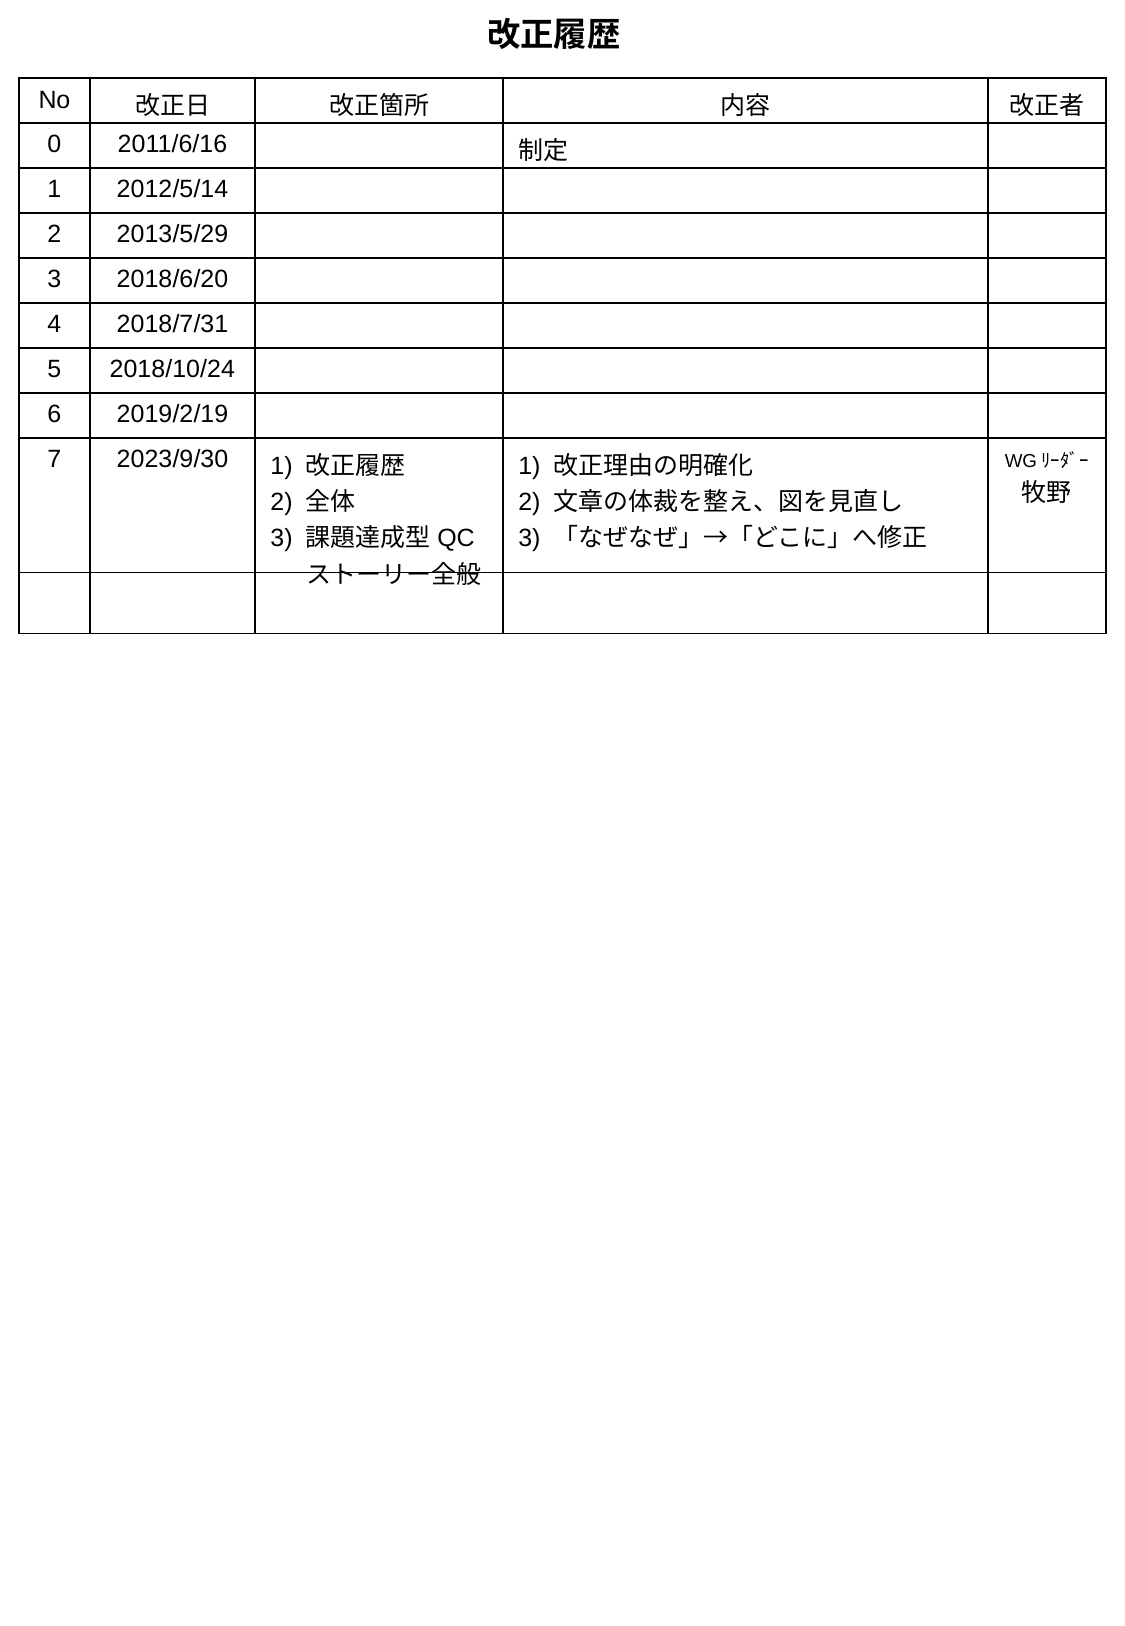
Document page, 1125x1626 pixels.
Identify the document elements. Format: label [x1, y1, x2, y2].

table_cell [504, 349, 987, 392]
table_cell [91, 394, 254, 437]
table_cell [989, 214, 1105, 257]
table_cell [20, 259, 89, 302]
table_cell [504, 573, 987, 633]
table_cell [91, 573, 254, 633]
table_cell [20, 124, 89, 167]
table_cell [504, 304, 987, 347]
table_cell [256, 124, 502, 167]
text_box [338, 5, 771, 61]
table_cell [989, 573, 1105, 633]
table_cell [20, 349, 89, 392]
table_cell [504, 124, 987, 167]
table_cell [504, 439, 987, 572]
table_cell [989, 259, 1105, 302]
table_cell [256, 304, 502, 347]
table_cell [256, 439, 502, 572]
table_cell [989, 439, 1105, 572]
table_cell [20, 439, 89, 572]
table_cell [256, 349, 502, 392]
table_cell [91, 124, 254, 167]
table_cell [989, 124, 1105, 167]
table_header [20, 79, 89, 122]
table_cell [91, 259, 254, 302]
table_cell [256, 394, 502, 437]
table_cell [91, 304, 254, 347]
table_header [91, 79, 254, 122]
table_cell [20, 304, 89, 347]
table_cell [91, 439, 254, 572]
table_cell [989, 394, 1105, 437]
table_cell [20, 169, 89, 212]
table_cell [256, 259, 502, 302]
table_cell [989, 169, 1105, 212]
table_cell [989, 349, 1105, 392]
table_cell [256, 214, 502, 257]
table_cell [504, 169, 987, 212]
table_header [989, 79, 1105, 122]
table_cell [91, 349, 254, 392]
table_cell [20, 573, 89, 633]
table_cell [256, 573, 502, 633]
table_cell [256, 169, 502, 212]
table_header [256, 79, 502, 122]
table_cell [989, 304, 1105, 347]
table_cell [20, 394, 89, 437]
table_cell [91, 214, 254, 257]
table_cell [504, 214, 987, 257]
table_cell [504, 394, 987, 437]
table_cell [504, 259, 987, 302]
table_cell [20, 214, 89, 257]
table_cell [91, 169, 254, 212]
table_header [504, 79, 987, 122]
